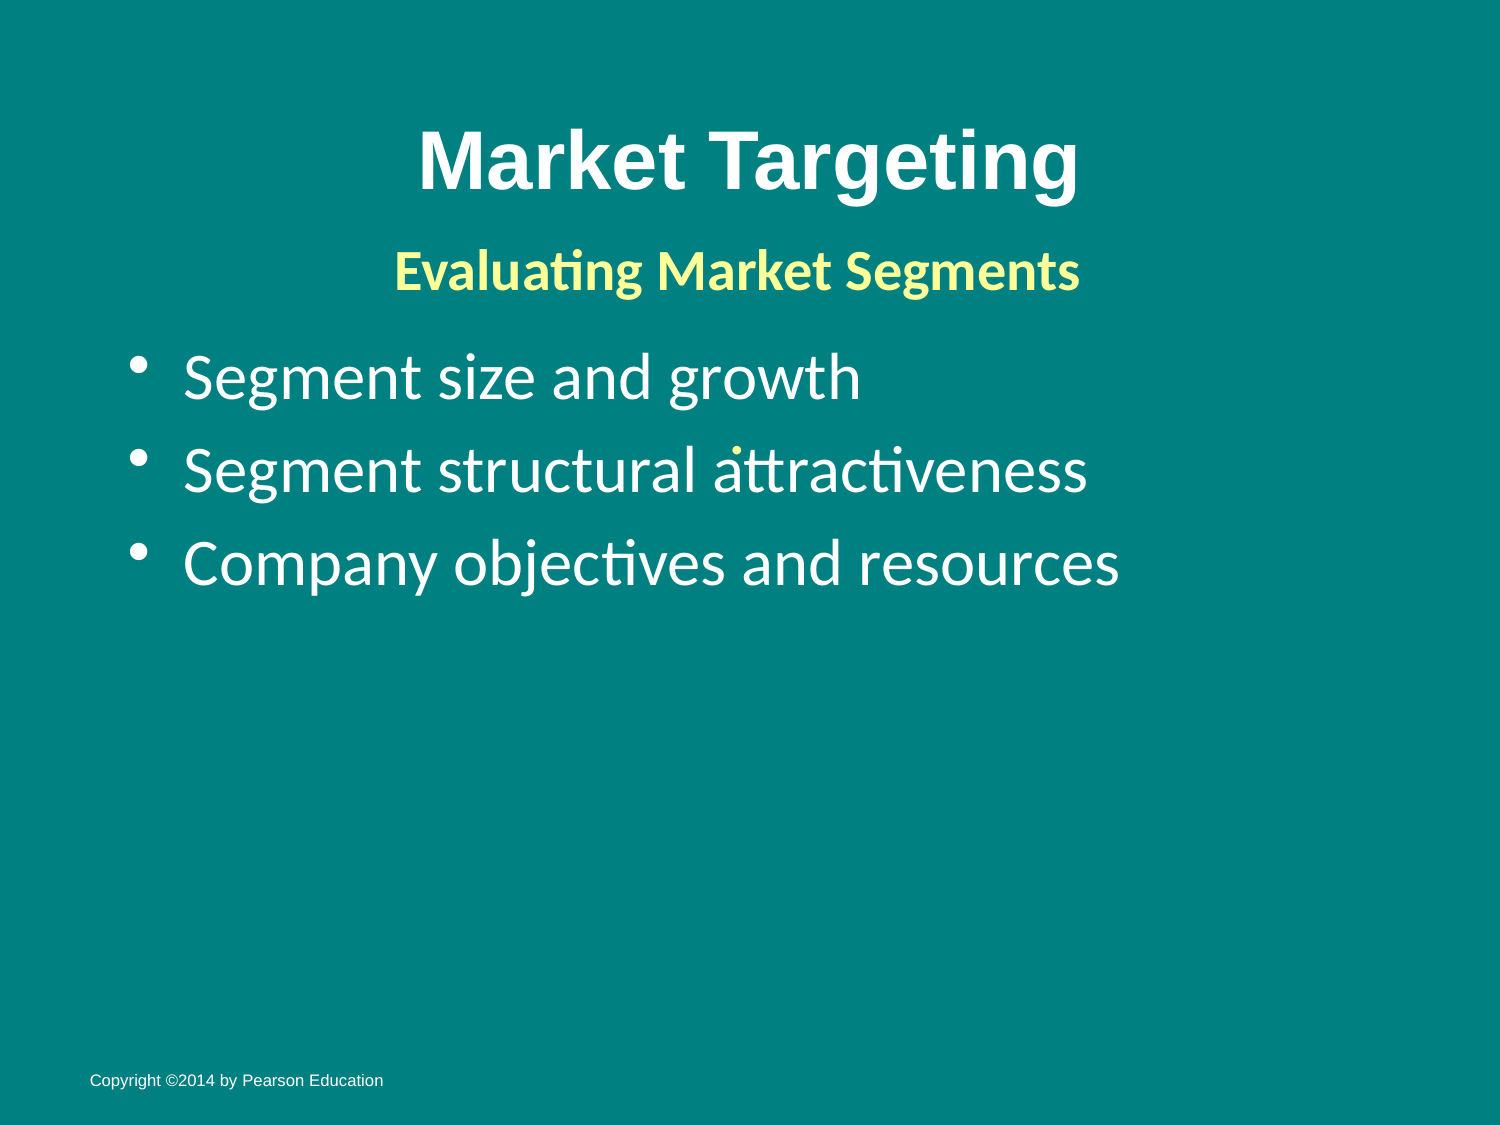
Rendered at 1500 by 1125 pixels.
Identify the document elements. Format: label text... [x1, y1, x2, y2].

list Evaluating Market Segments . [149, 224, 1326, 288]
list Segment size and growth Segment structural attractiveness Company objectives and resources [112, 324, 1388, 1001]
title Market Targeting [112, 37, 1388, 226]
text_box Copyright ©2014 by Pearson Education [74, 1062, 825, 1098]
